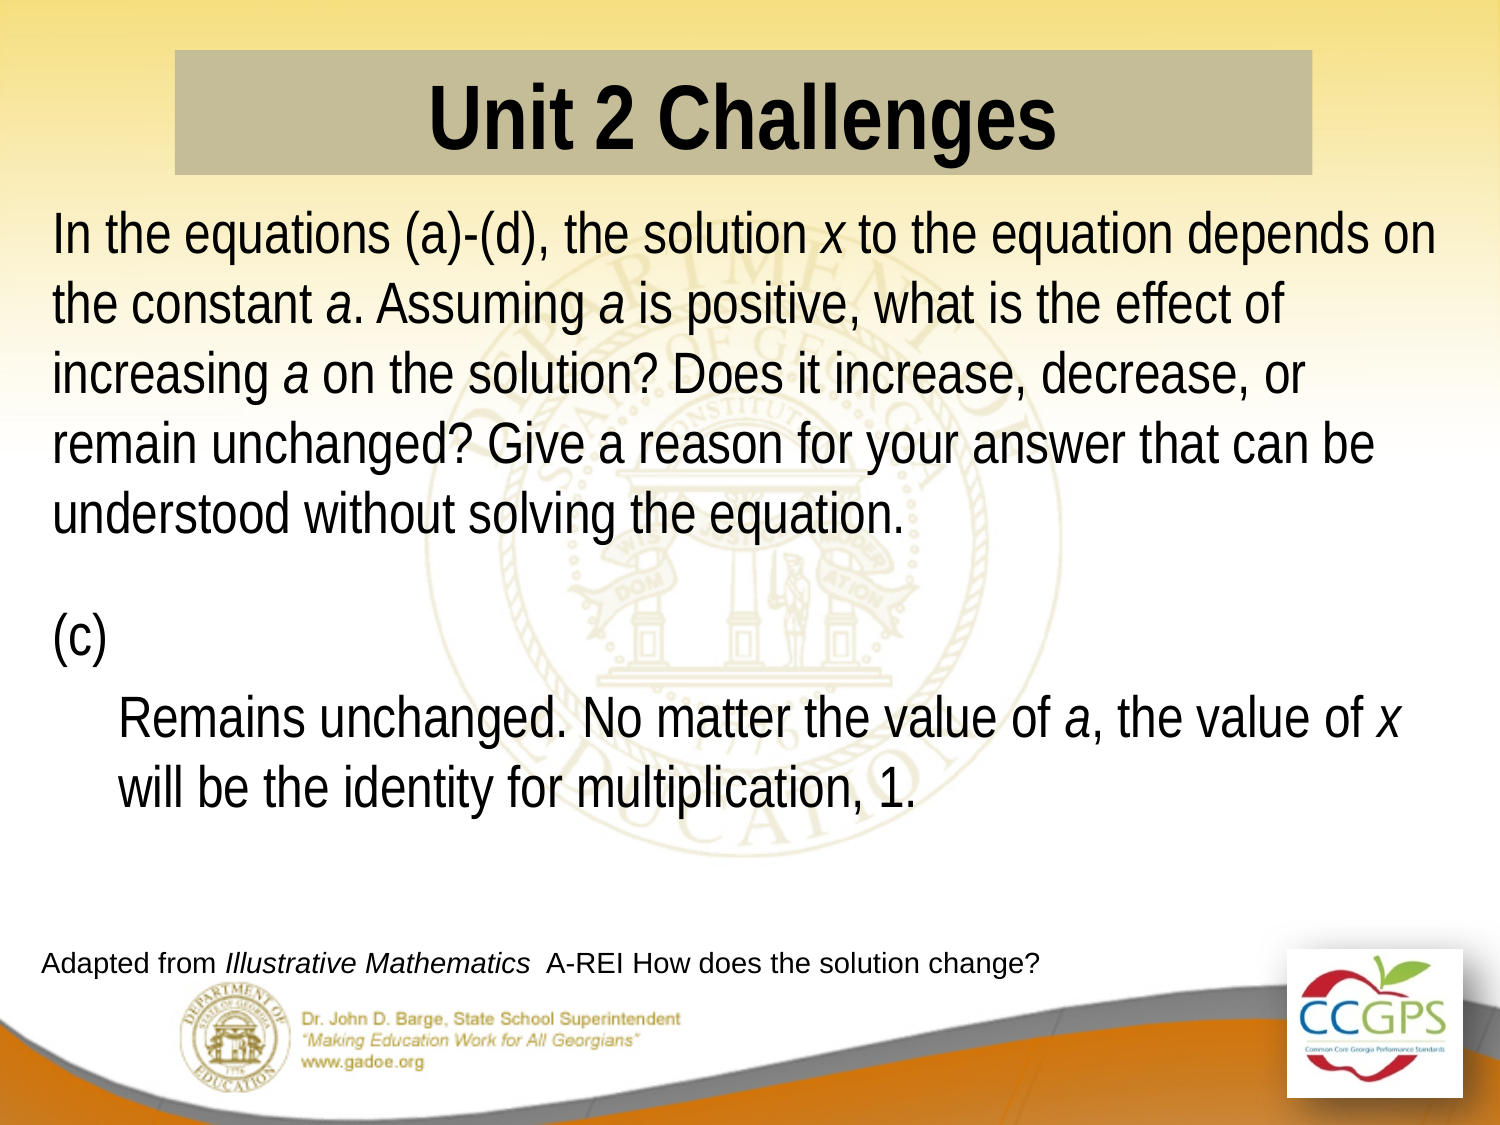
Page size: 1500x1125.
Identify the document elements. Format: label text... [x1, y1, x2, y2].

title Unit 2 Challenges [174, 49, 1313, 176]
text_box Adapted from Illustrative Mathematics A-REI How does the solution change? [26, 937, 1057, 988]
picture [0, 0, 1500, 1125]
